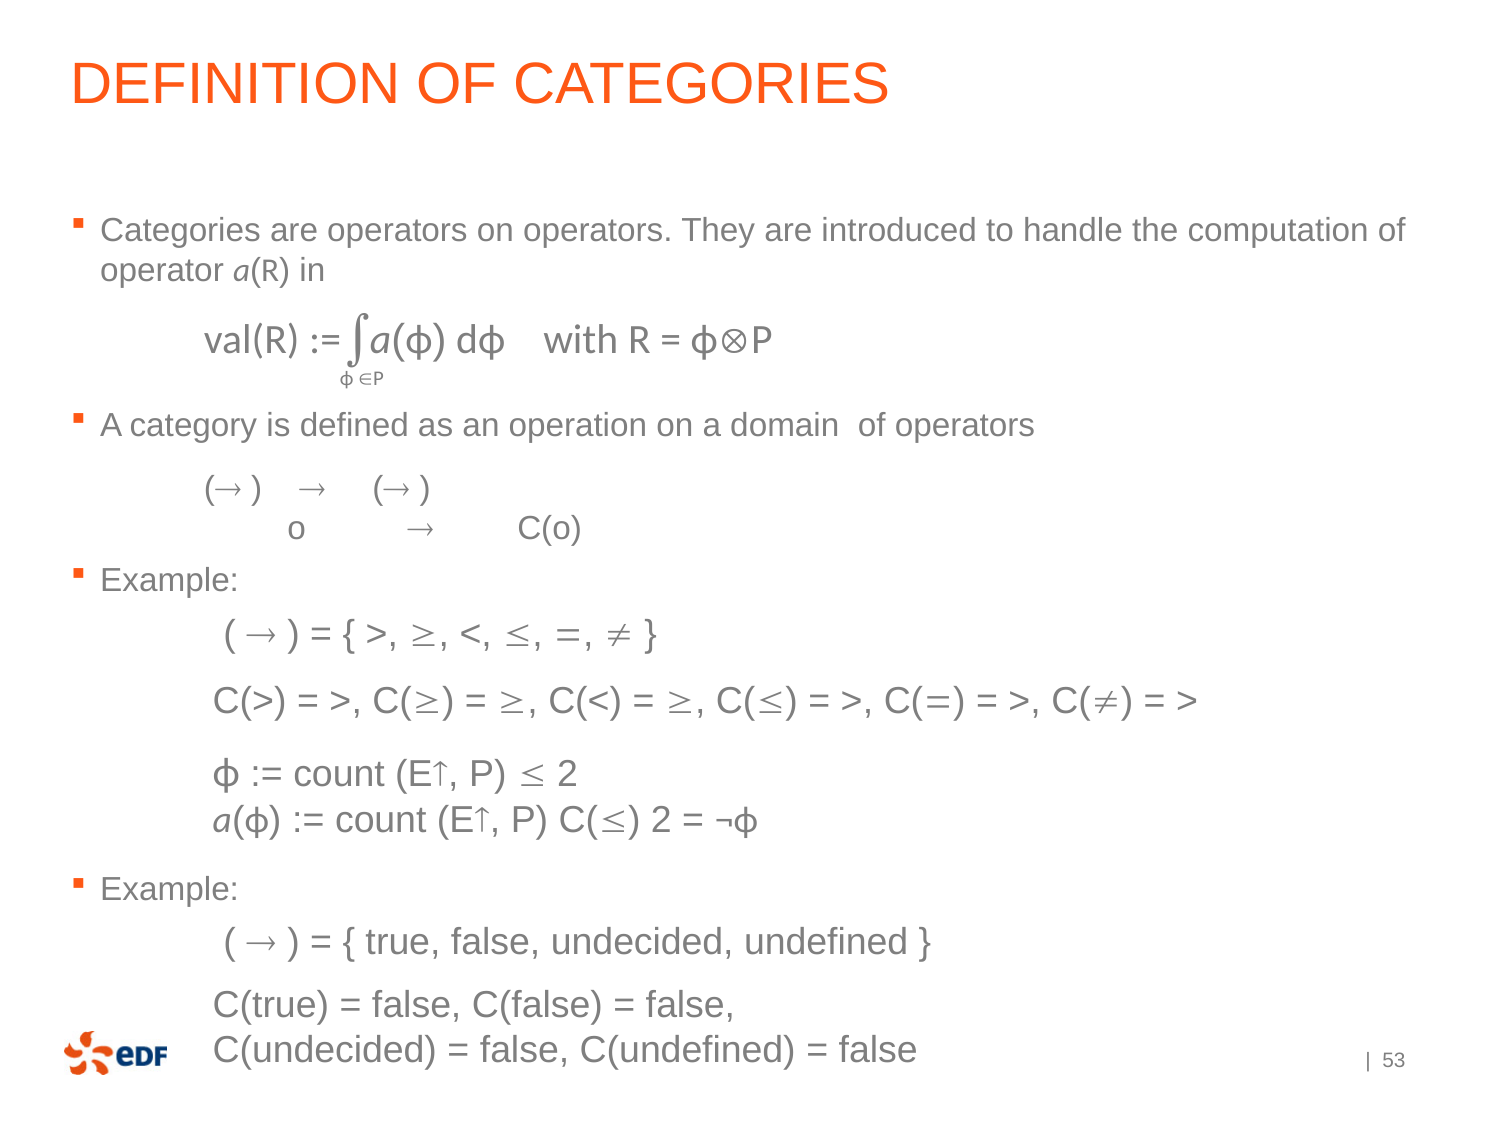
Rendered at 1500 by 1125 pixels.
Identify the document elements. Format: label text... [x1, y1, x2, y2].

text_box C(true) = false, C(false) = false, C(undecided) = false, C(undefined) = false [198, 972, 1380, 1077]
text_box C(>) = >, C() = , C(<) = , C() = >, C() = >, C() = > [198, 668, 1380, 729]
title Definition of categories [64, 45, 1436, 185]
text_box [197, 293, 1026, 399]
picture [64, 1031, 167, 1075]
text_box ϕ := count (E, P)  2 a(ϕ) := count (E, P) C() 2 = ¬ϕ [198, 737, 948, 848]
